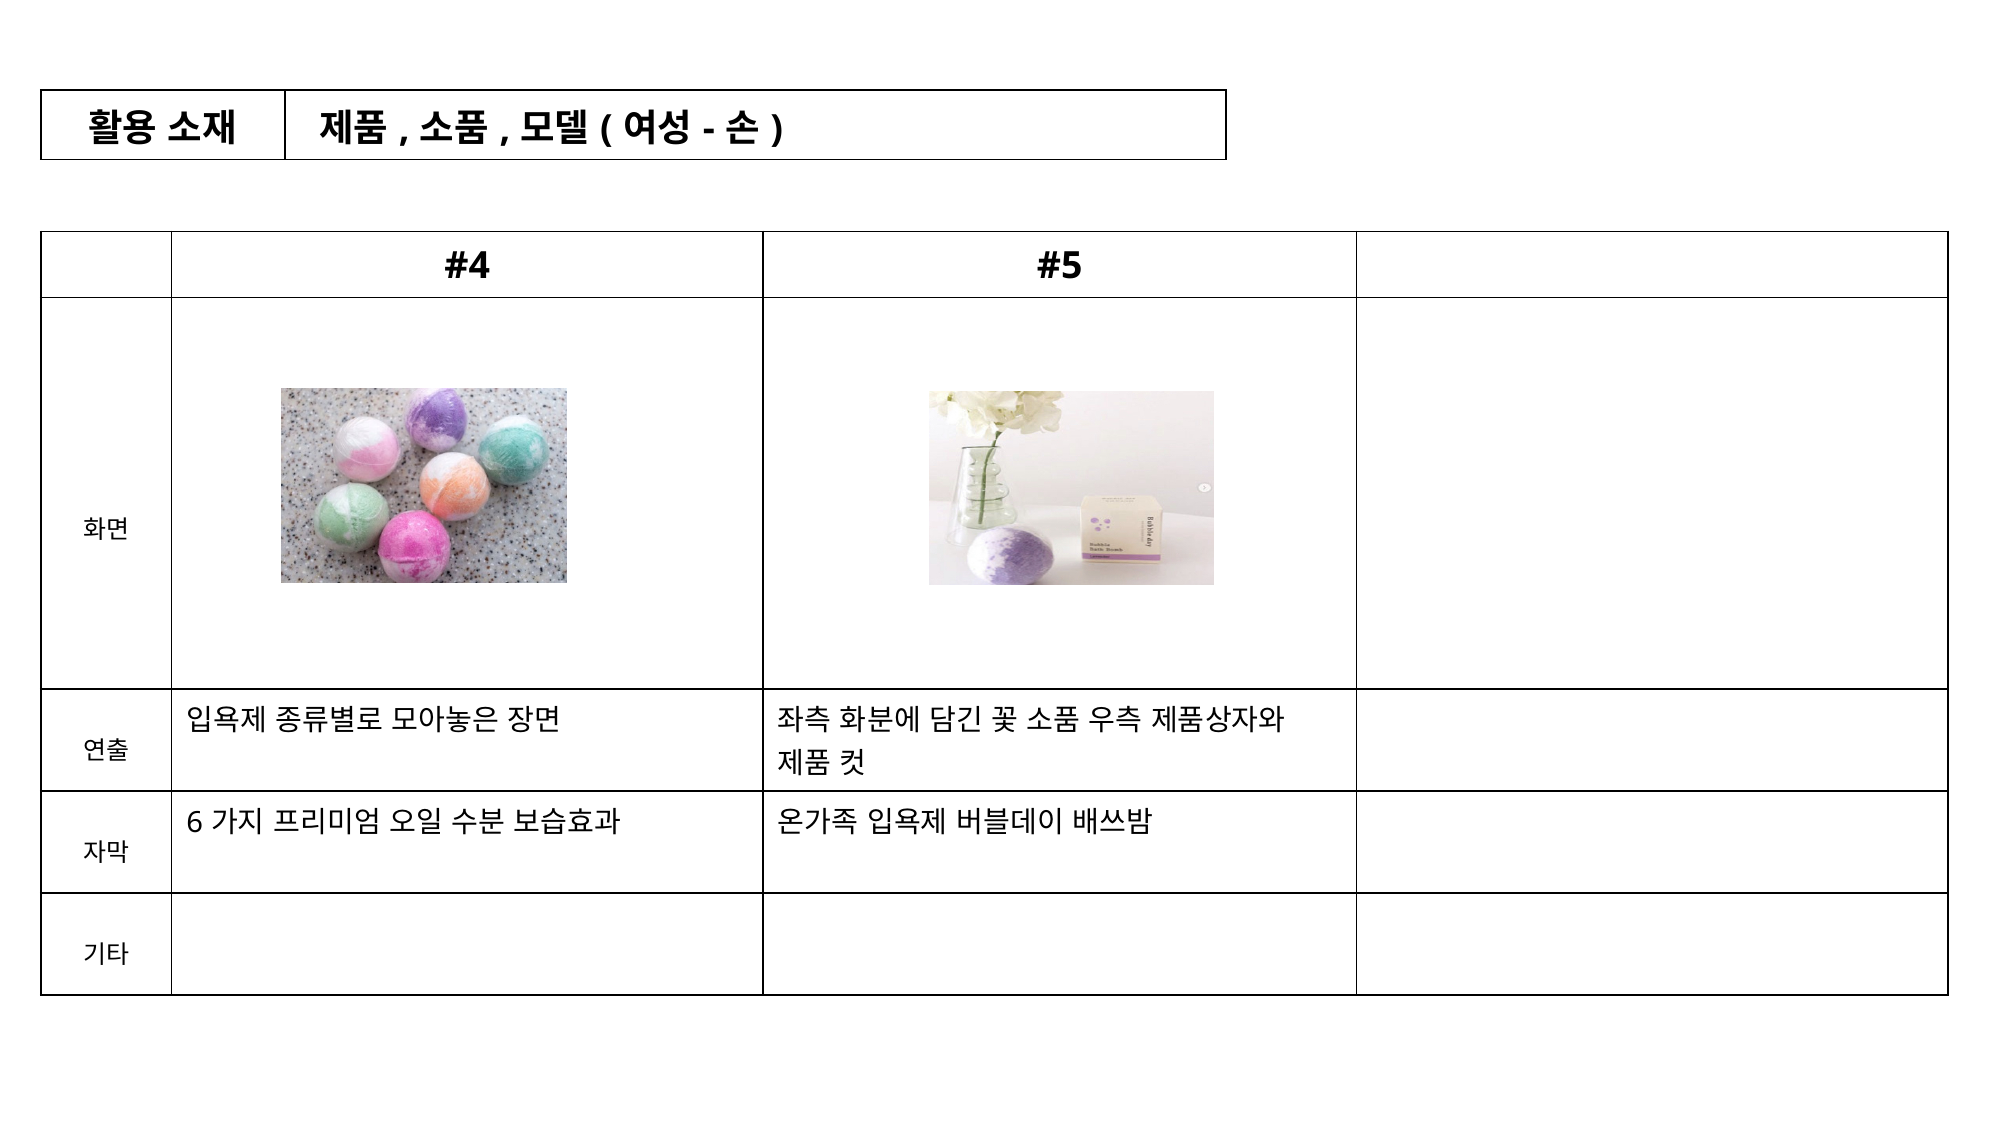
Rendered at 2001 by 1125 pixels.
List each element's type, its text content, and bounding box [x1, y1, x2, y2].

table_header 제품,소품,모델(여성-손) [286, 91, 1225, 159]
table_header [1357, 232, 1947, 297]
table_cell 온가족 입욕제 버블데이 배쓰밤 [764, 792, 1356, 892]
table_header [42, 232, 171, 297]
table_header #4 [172, 232, 762, 297]
table_cell 기타 [42, 894, 171, 994]
table_header 활용 소재 [42, 91, 284, 159]
table_cell [1357, 298, 1947, 688]
table_cell [1357, 690, 1947, 790]
table_cell [1357, 792, 1947, 892]
table_cell [764, 894, 1356, 994]
picture [281, 388, 567, 583]
table_cell [172, 298, 762, 688]
table_header #5 [764, 232, 1356, 297]
table_cell 화면 [42, 298, 171, 688]
table_cell 6가지 프리미엄 오일 수분 보습효과 [172, 792, 762, 892]
table_cell [172, 894, 762, 994]
picture [929, 391, 1214, 585]
table_cell 연출 [42, 690, 171, 790]
table_cell 입욕제 종류별로 모아놓은 장면 [172, 690, 762, 790]
table_cell 좌측 화분에 담긴 꽃 소품 우측 제품상자와 제품 컷 [764, 690, 1356, 790]
table_cell 자막 [42, 792, 171, 892]
table_cell [764, 298, 1356, 688]
table_cell [1357, 894, 1947, 994]
